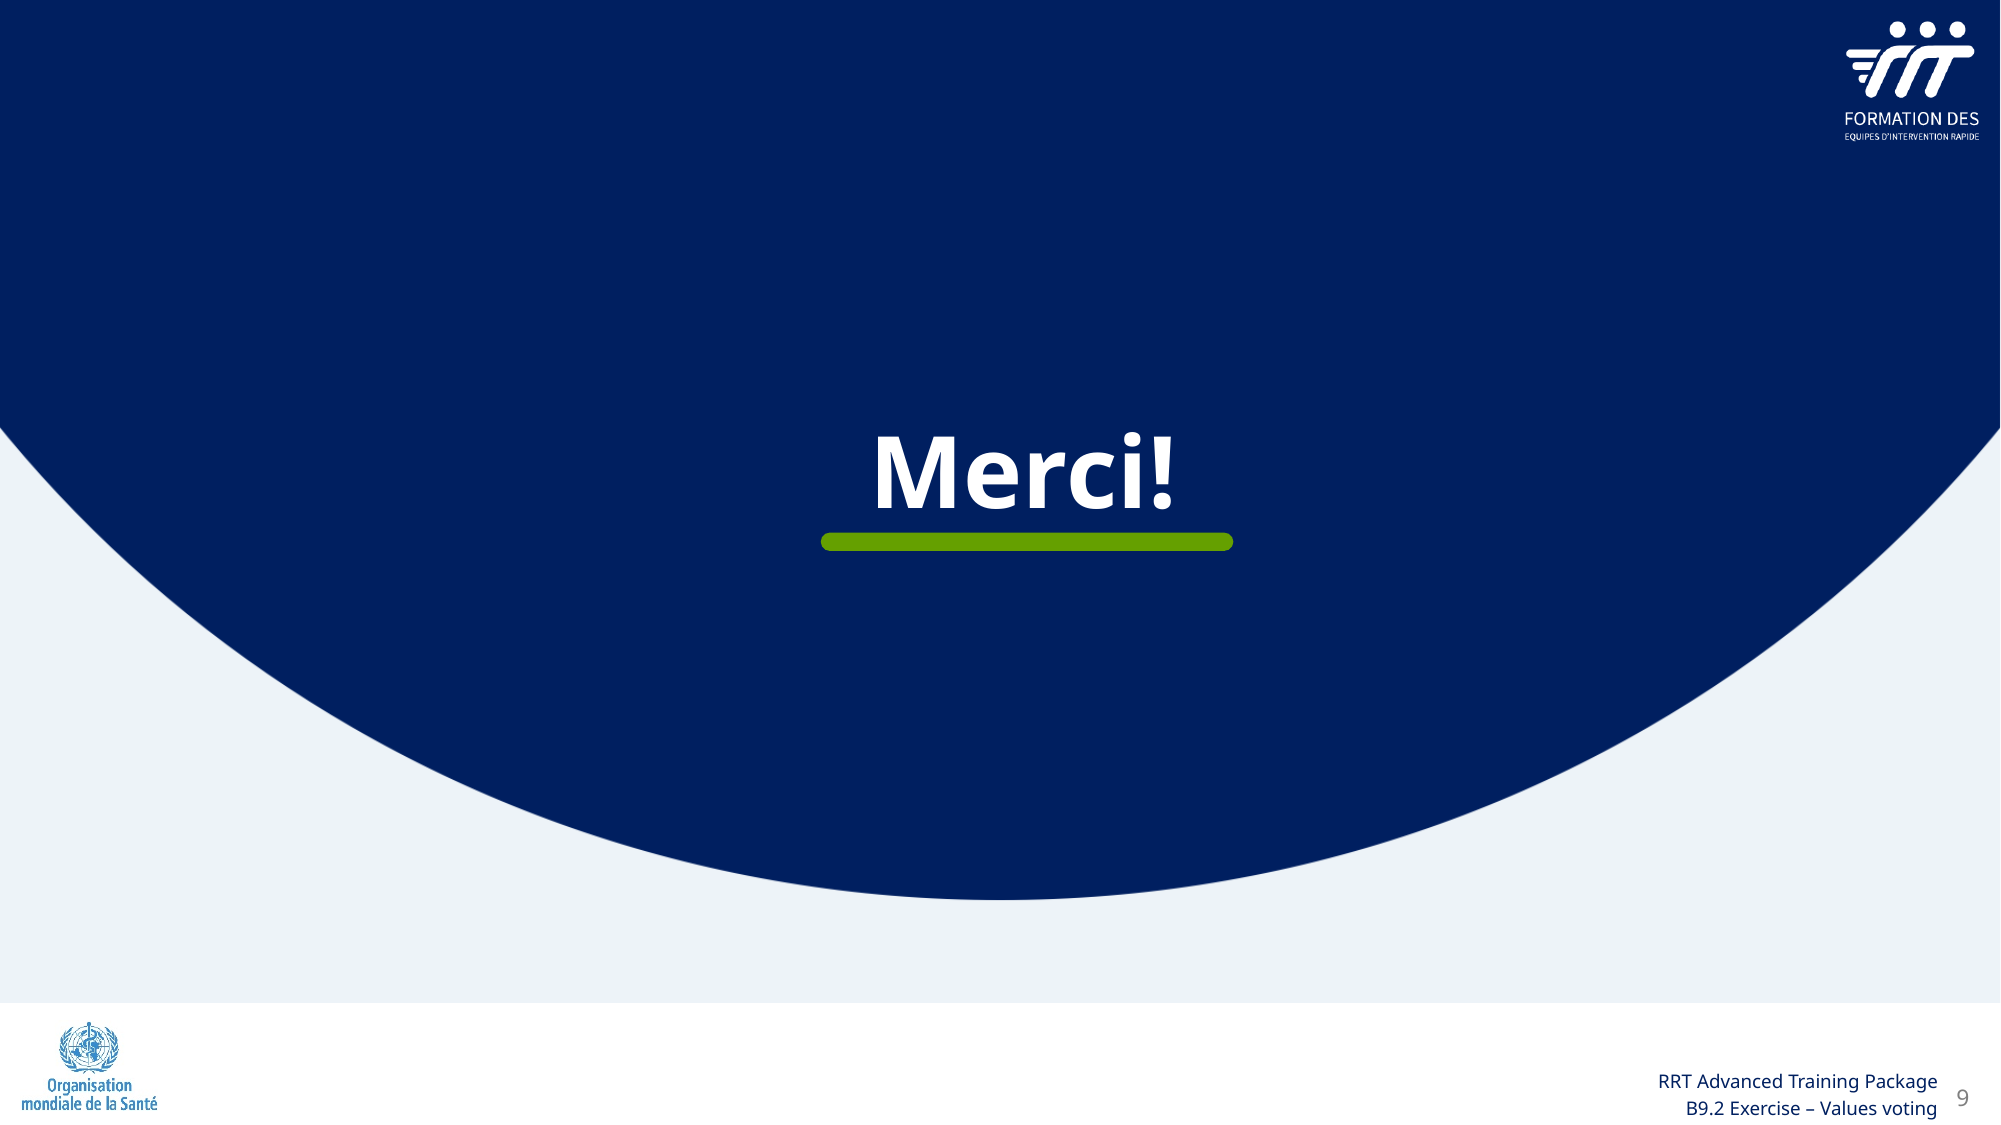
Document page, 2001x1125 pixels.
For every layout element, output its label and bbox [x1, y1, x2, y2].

picture [20, 1020, 158, 1111]
picture [0, 0, 2001, 1003]
